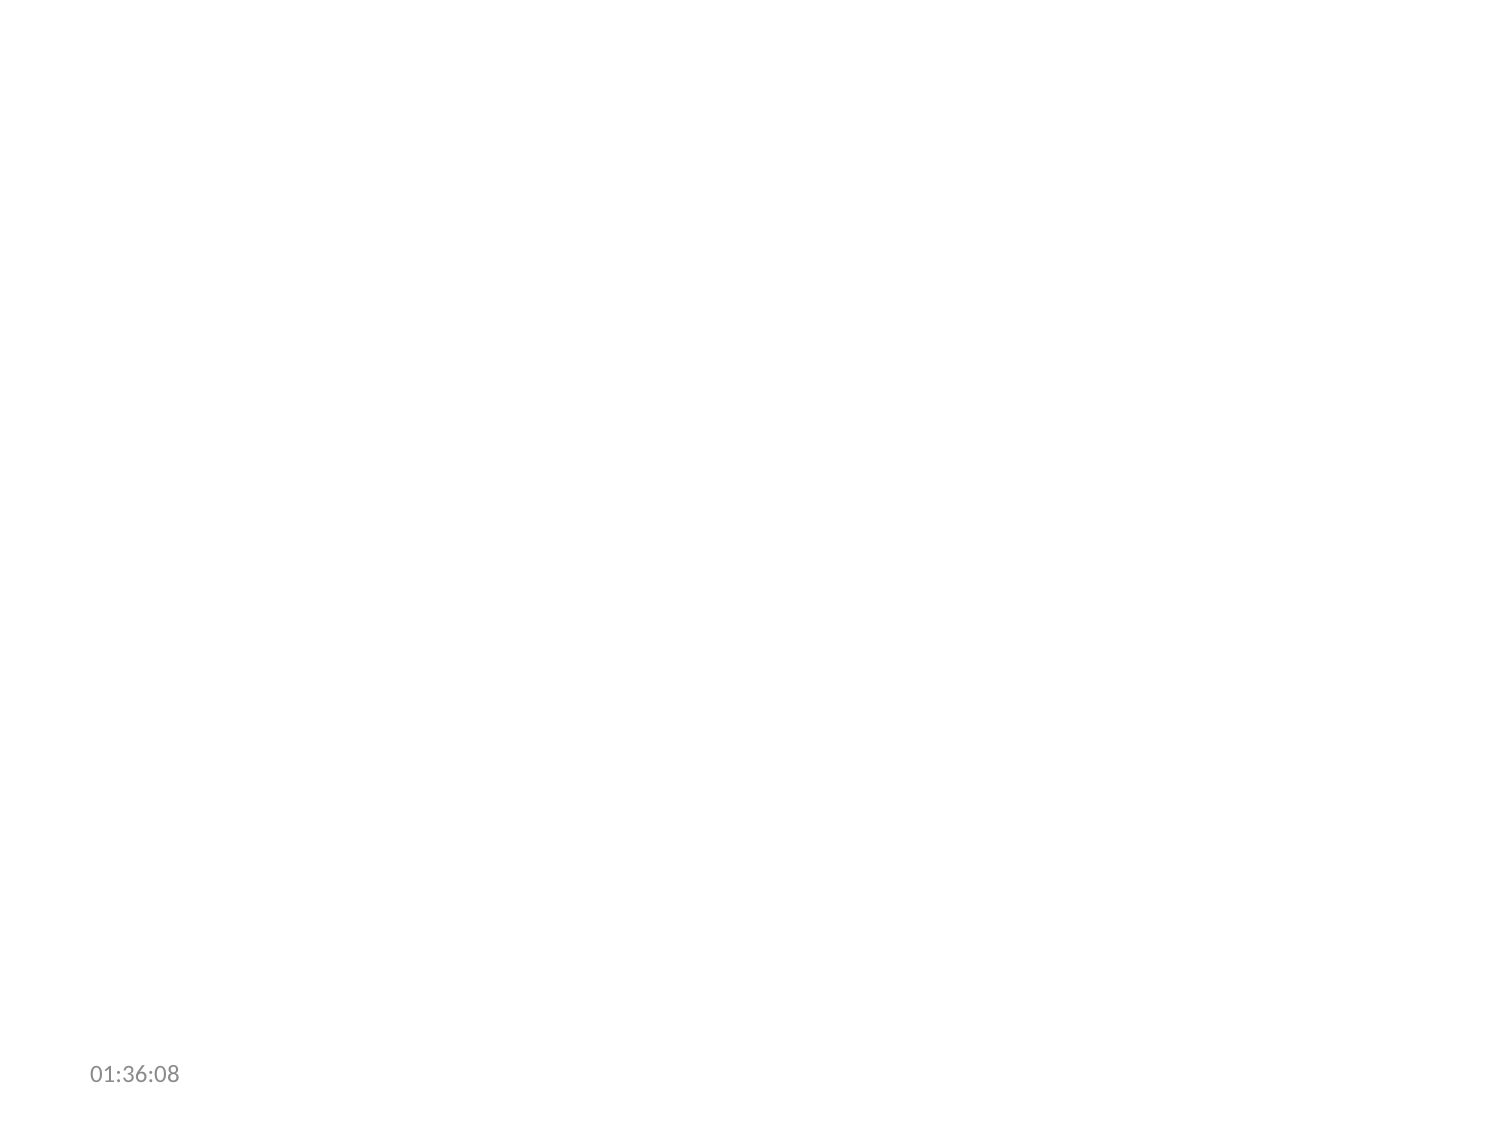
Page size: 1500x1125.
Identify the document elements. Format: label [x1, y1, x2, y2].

slide_number [75, 1042, 425, 1103]
